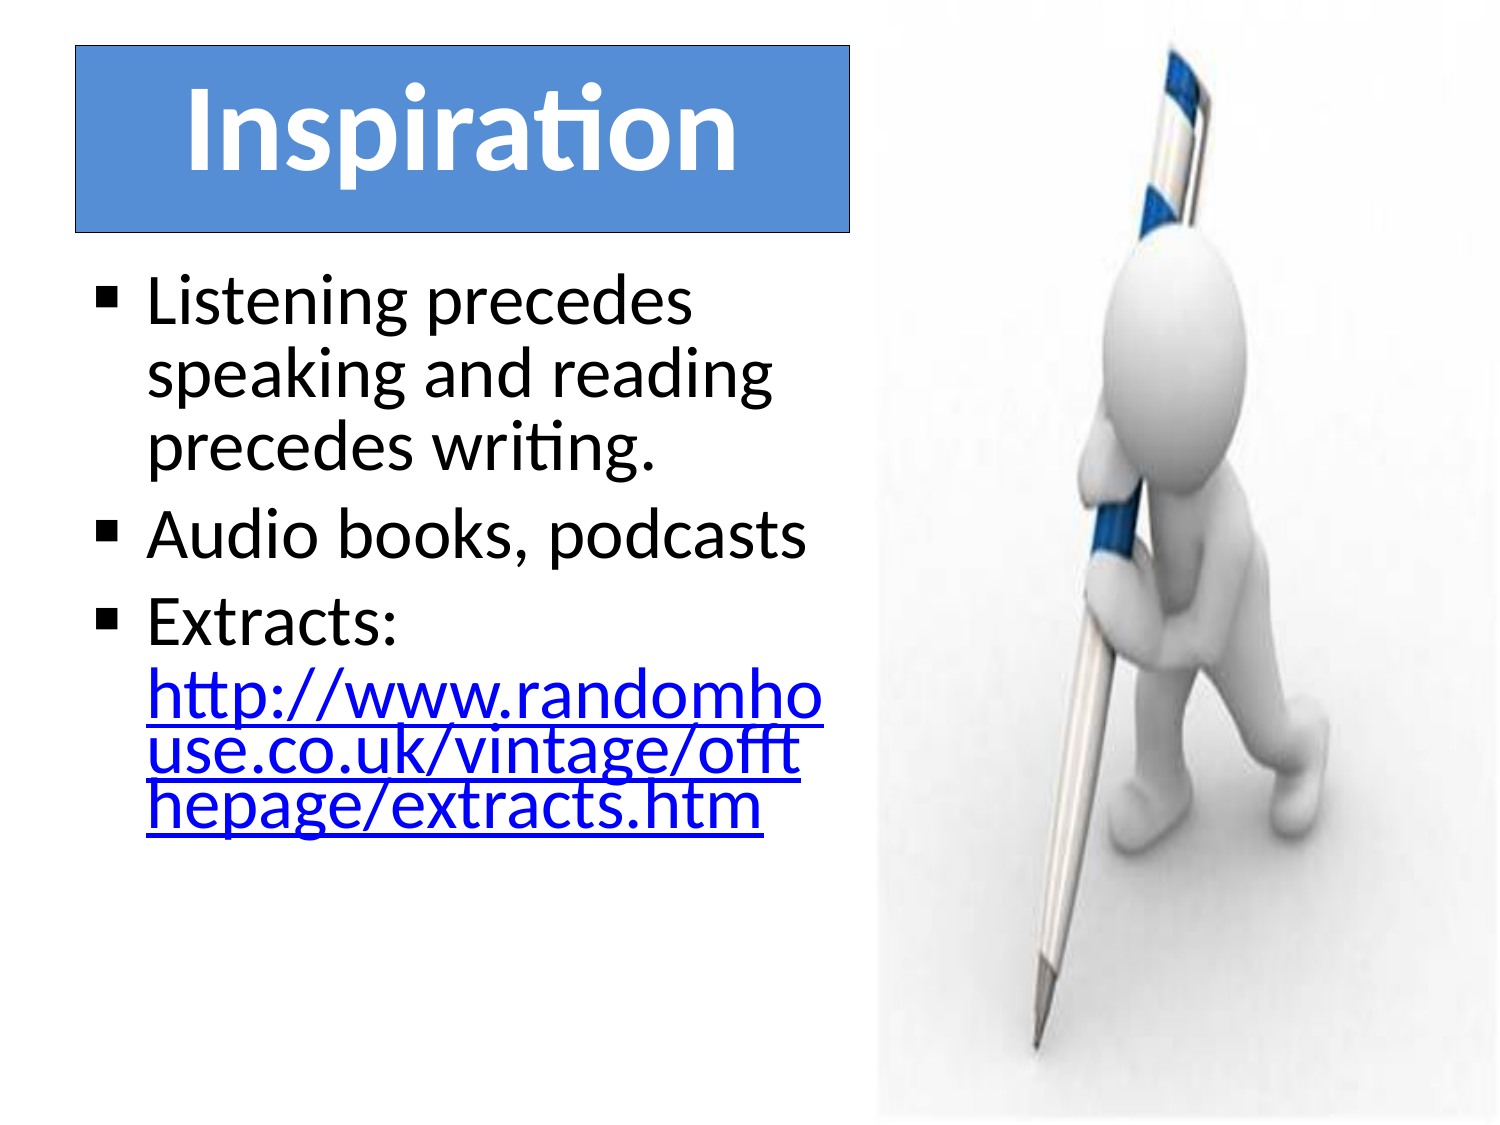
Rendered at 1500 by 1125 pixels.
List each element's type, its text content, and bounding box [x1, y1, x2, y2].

list Listening precedes speaking and reading precedes writing. Audio books, podcasts Extracts: http://www.randomhouse.co.uk/vintage/offthepage/extracts.htm [75, 262, 850, 1063]
picture [874, 0, 1500, 1125]
title Inspiration [75, 45, 850, 233]
